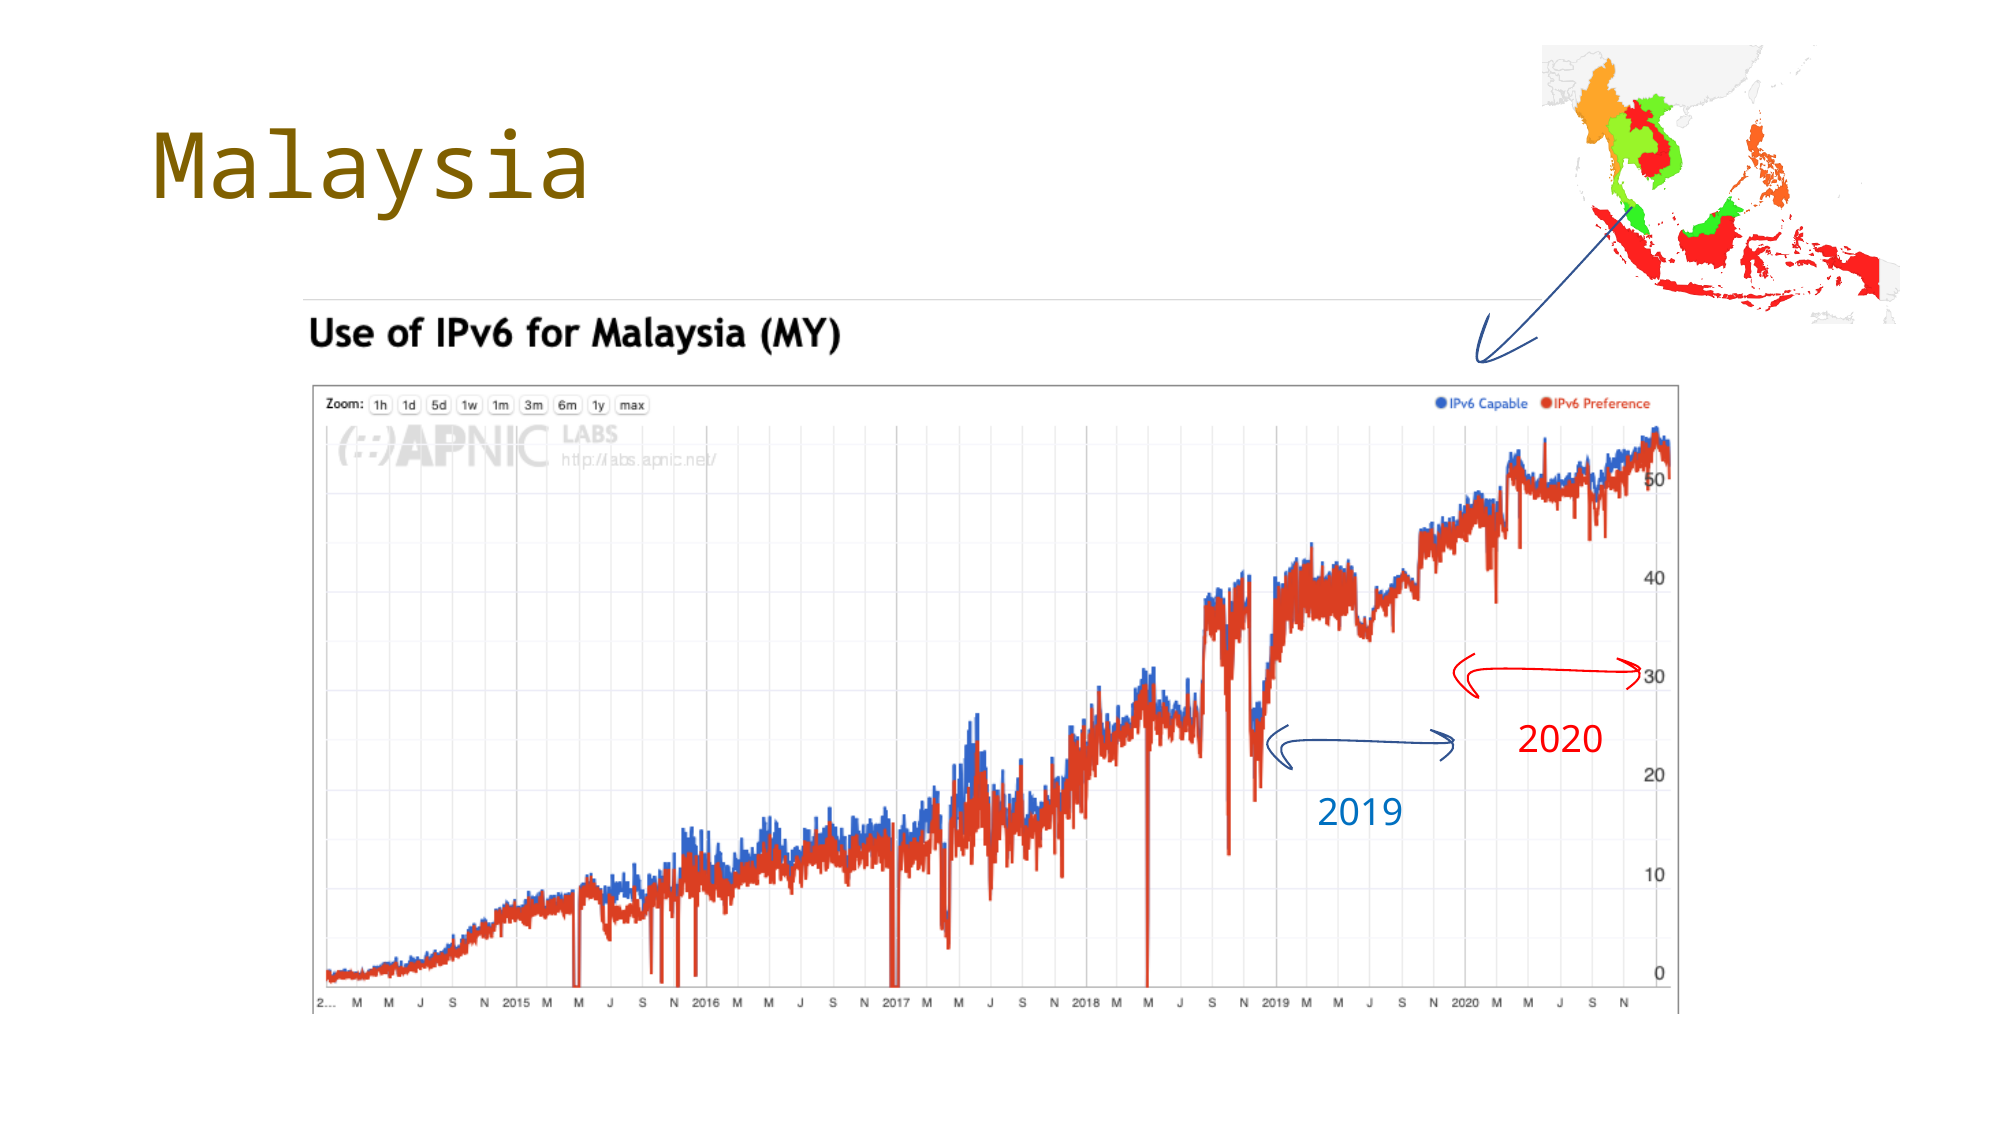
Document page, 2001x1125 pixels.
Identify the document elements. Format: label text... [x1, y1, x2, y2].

picture [1542, 35, 1900, 343]
title Malaysia [137, 59, 1542, 278]
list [303, 299, 1697, 1014]
